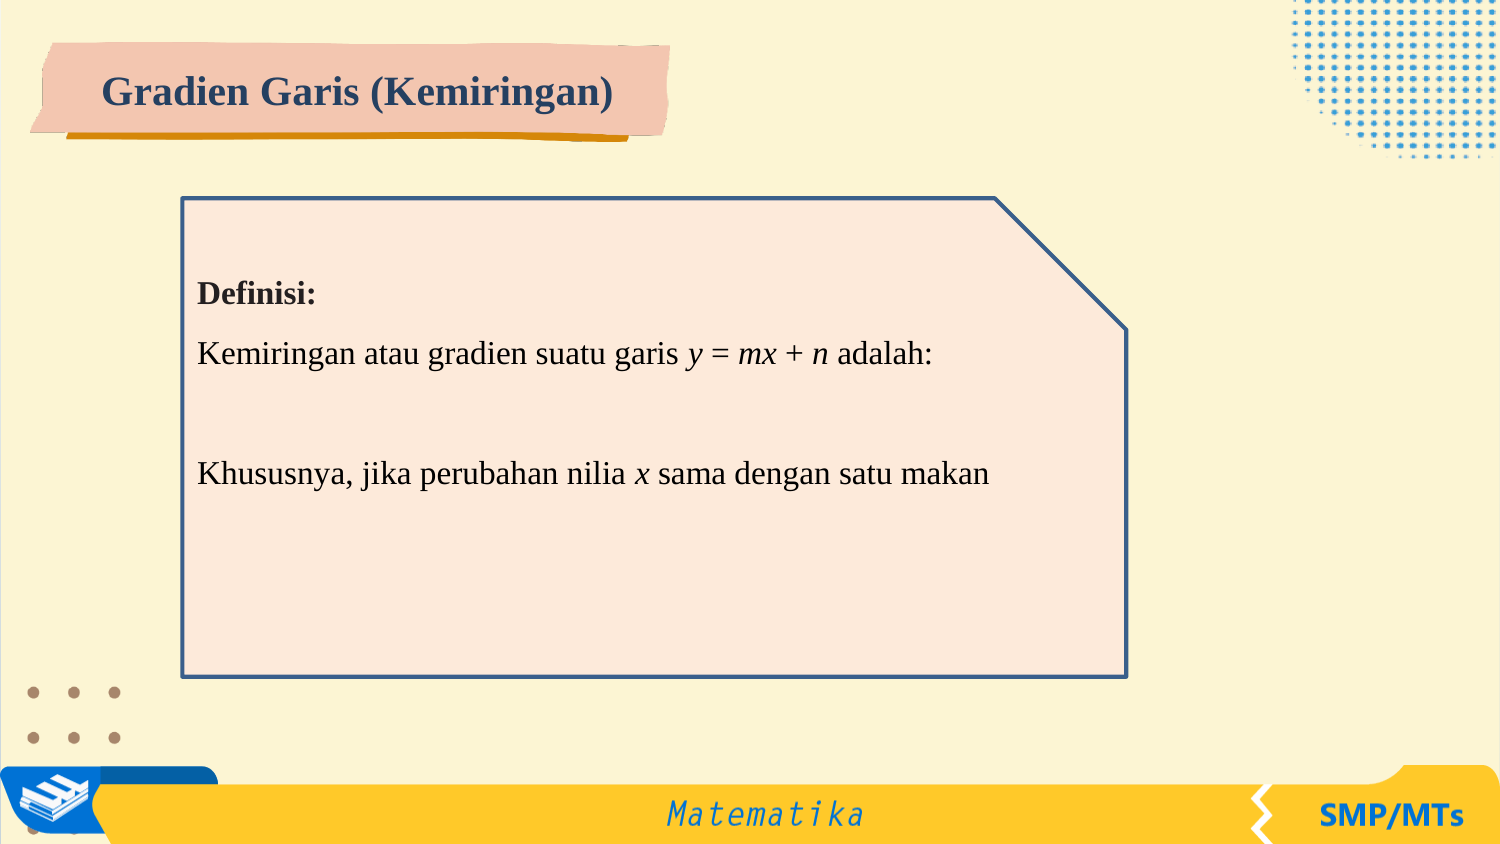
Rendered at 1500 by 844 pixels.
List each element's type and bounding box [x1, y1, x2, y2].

picture [0, 0, 1500, 844]
text_box [30, 41, 685, 143]
